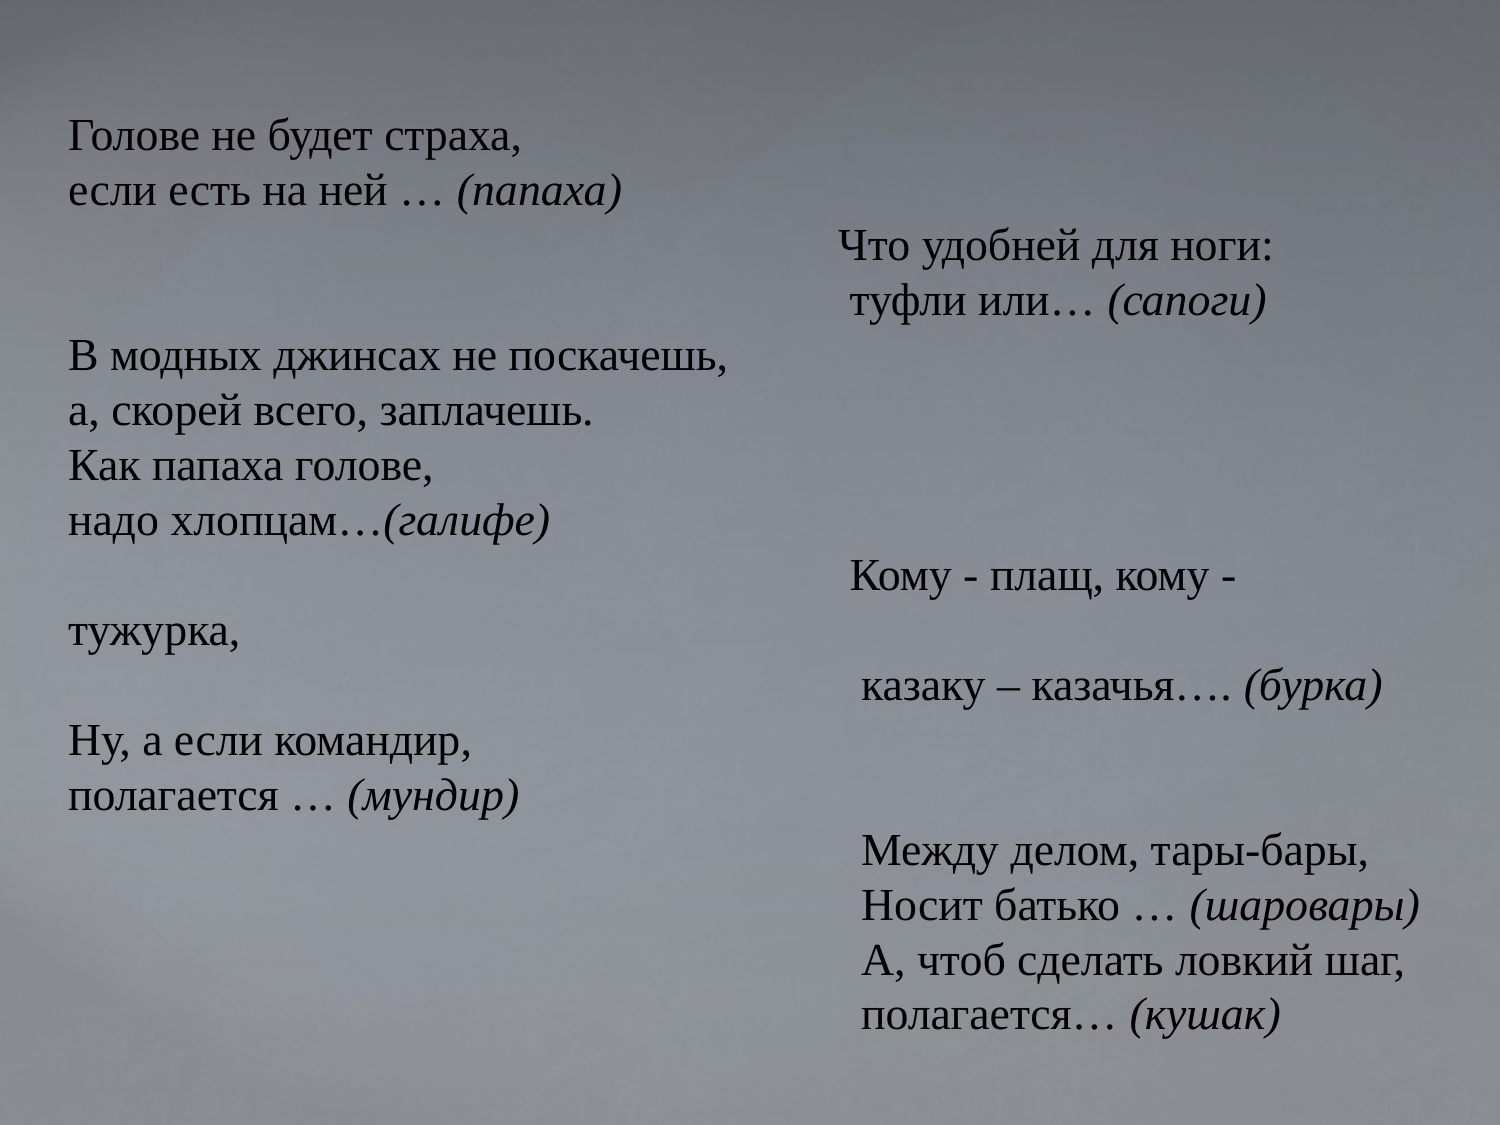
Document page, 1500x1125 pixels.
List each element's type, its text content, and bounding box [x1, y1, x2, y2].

title Голове не будет страха, если есть на ней … (папаха) Что удобней для ноги: туфли или… (сапоги) В модных джинсах не поскачешь, а, скорей всего, заплачешь. Как папаха голове, надо хлопцам…(галифе) Кому - плащ, кому - тужурка, казаку – казачья…. (бурка) Ну, а если командир, полагается … (мундир) Между делом, тары-бары, Носит батько … (шаровары) А, чтоб сделать ловкий шаг, полагается… (кушак) [53, 30, 1436, 1047]
